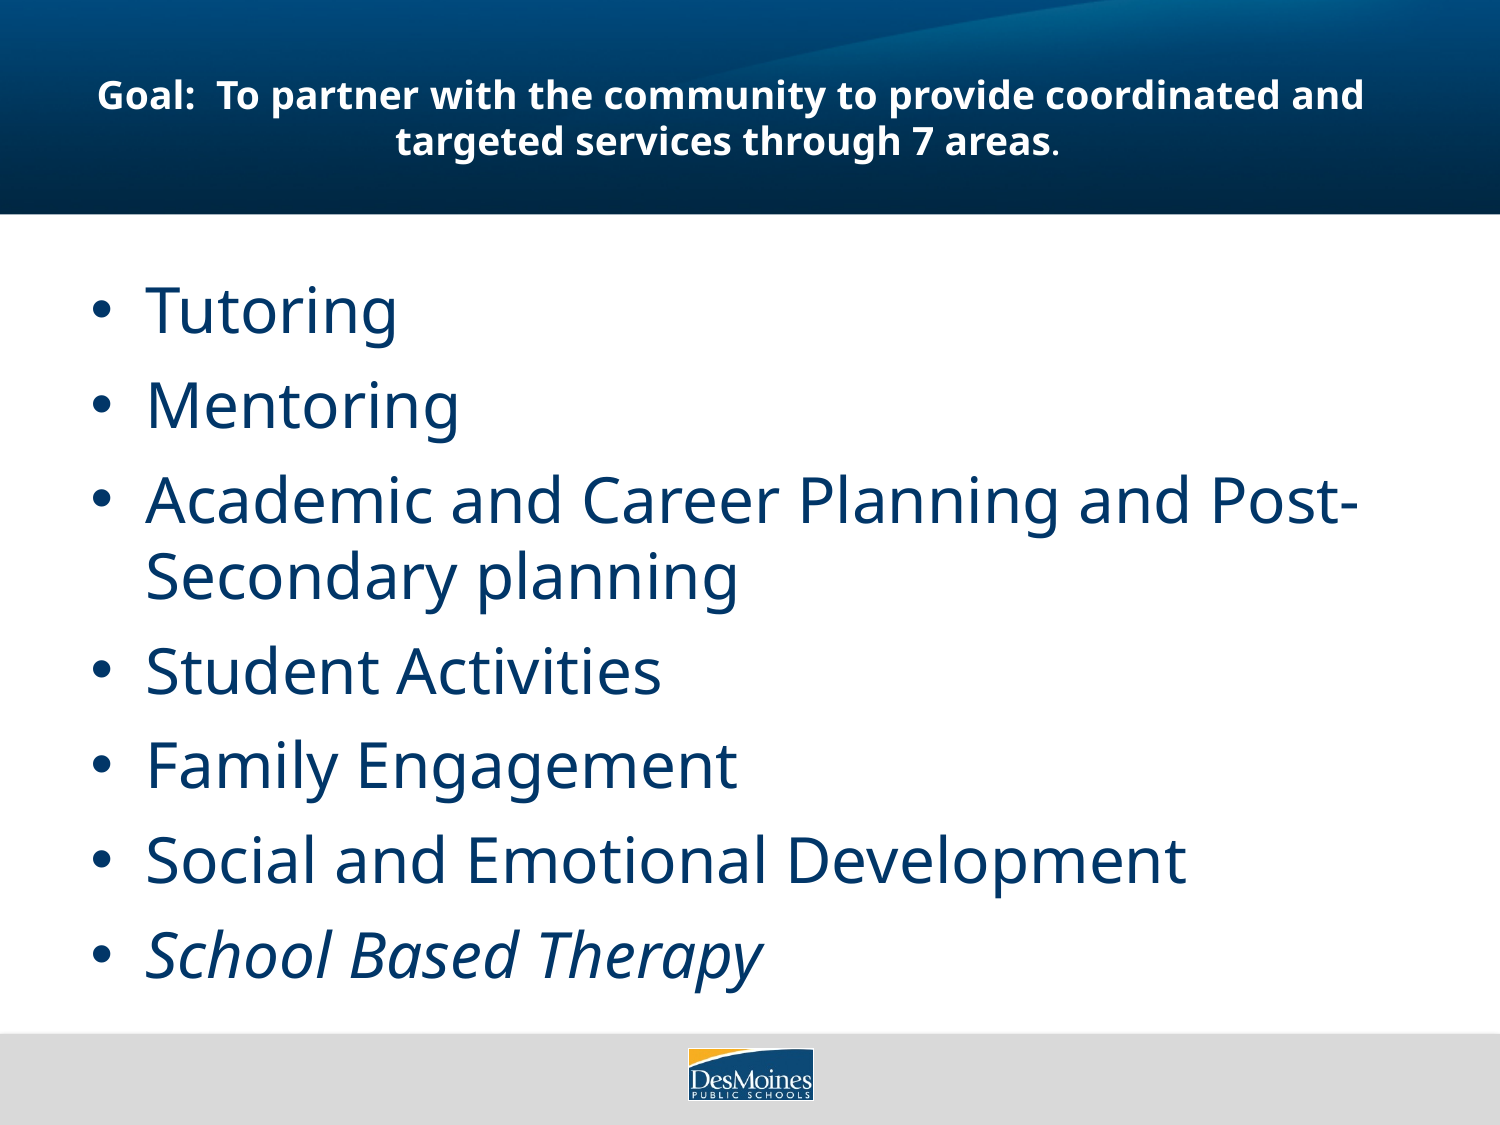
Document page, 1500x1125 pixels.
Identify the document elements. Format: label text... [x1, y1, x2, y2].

picture [0, 0, 1500, 1033]
title Goal: To partner with the community to provide coordinated and targeted services through 7 areas. [12, 62, 1450, 208]
picture [689, 1049, 813, 1100]
list Tutoring Mentoring Academic and Career Planning and Post-Secondary planning Student Activities Family Engagement Social and Emotional Development School Based Therapy [75, 262, 1425, 1005]
